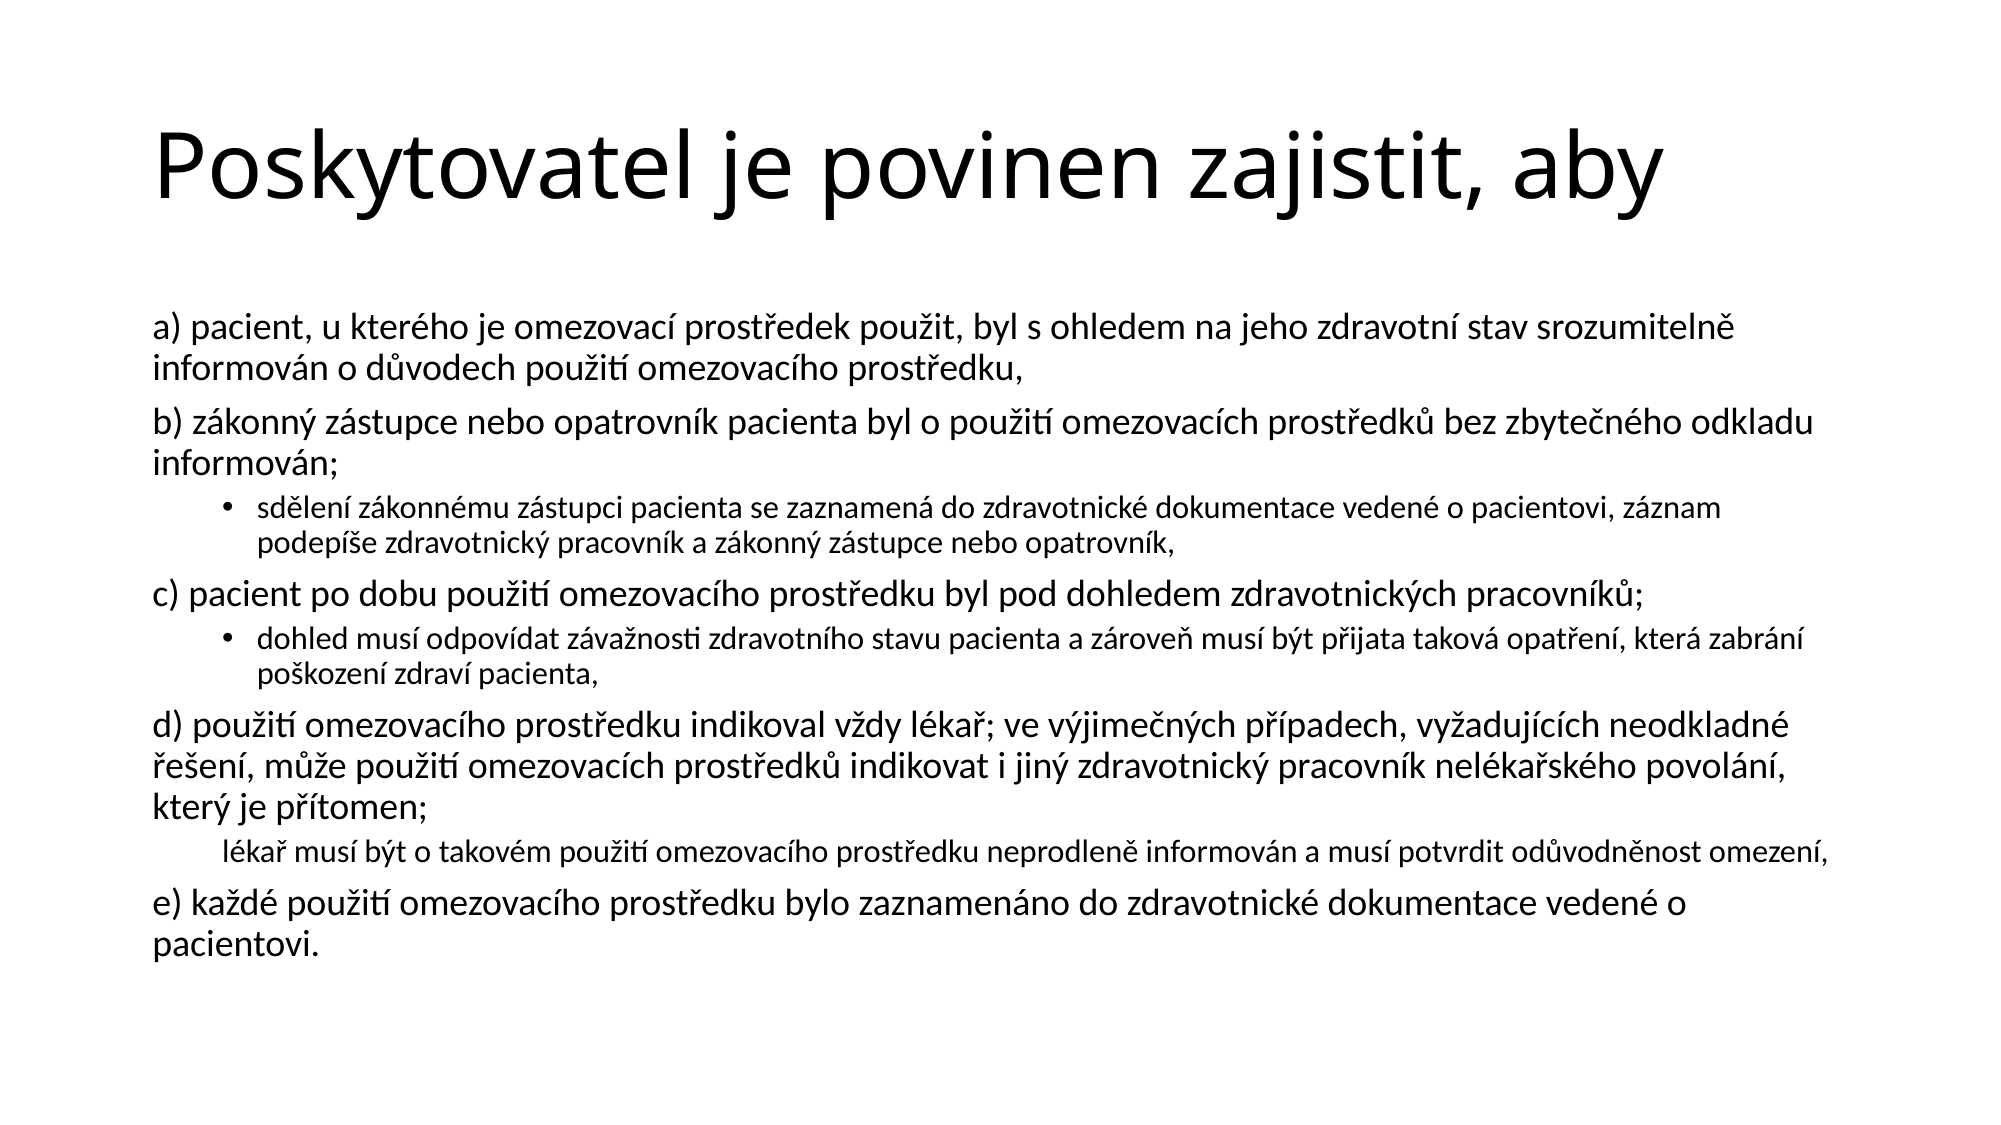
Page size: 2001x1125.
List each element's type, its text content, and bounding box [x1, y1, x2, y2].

list a) pacient, u kterého je omezovací prostředek použit, byl s ohledem na jeho zdravotní stav srozumitelně informován o důvodech použití omezovacího prostředku, b) zákonný zástupce nebo opatrovník pacienta byl o použití omezovacích prostředků bez zbytečného odkladu informován; sdělení zákonnému zástupci pacienta se zaznamená do zdravotnické dokumentace vedené o pacientovi, záznam podepíše zdravotnický pracovník a zákonný zástupce nebo opatrovník, c) pacient po dobu použití omezovacího prostředku byl pod dohledem zdravotnických pracovníků; dohled musí odpovídat závažnosti zdravotního stavu pacienta a zároveň musí být přijata taková opatření, která zabrání poškození zdraví pacienta, d) použití omezovacího prostředku indikoval vždy lékař; ve výjimečných případech, vyžadujících neodkladné řešení, může použití omezovacích prostředků indikovat i jiný zdravotnický pracovník nelékařského povolání, který je přítomen; lékař musí být o takovém použití omezovacího prostředku neprodleně informován a musí potvrdit odůvodněnost omezení, e) každé použití omezovacího prostředku bylo zaznamenáno do zdravotnické dokumentace vedené o pacientovi. [137, 299, 1863, 1014]
title Poskytovatel je povinen zajistit, aby [137, 59, 1863, 278]
